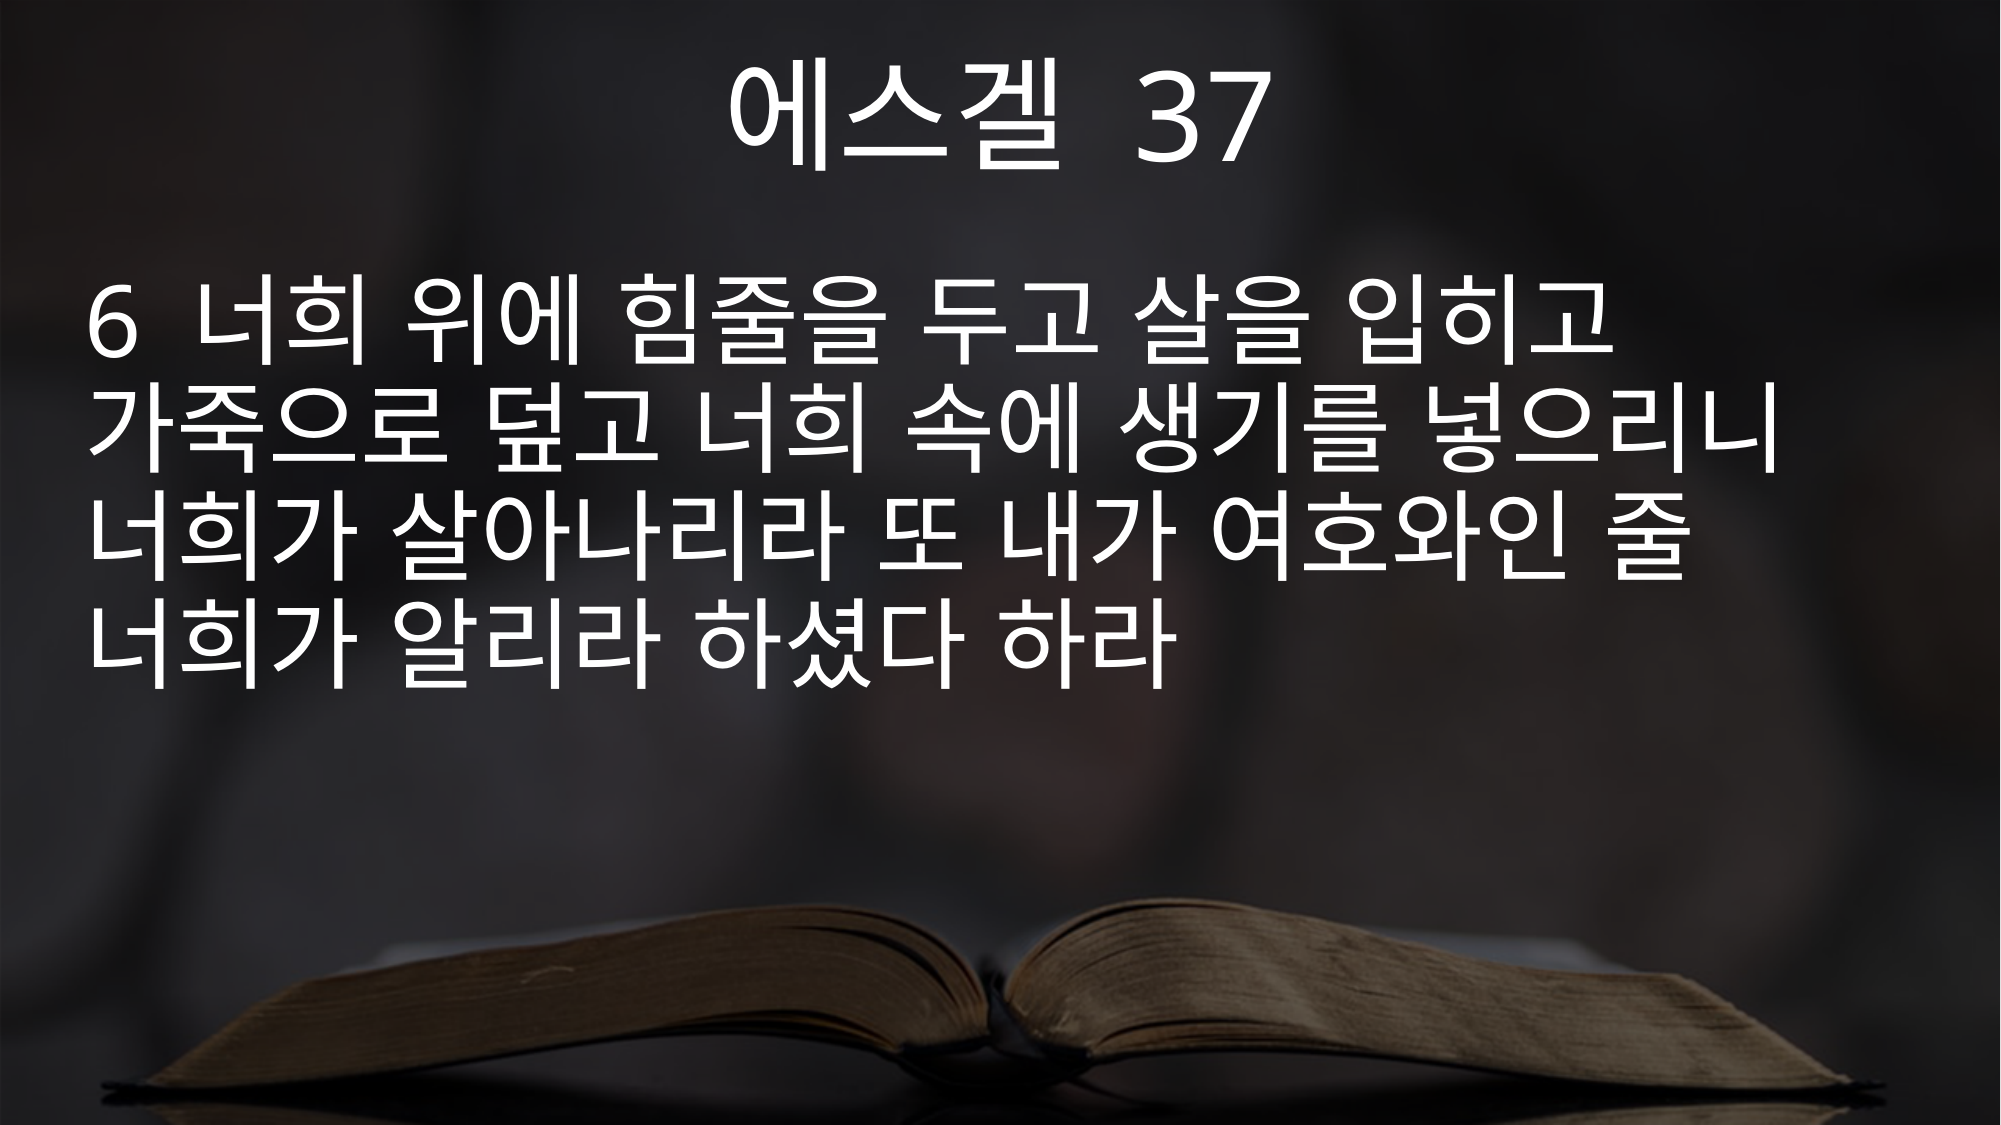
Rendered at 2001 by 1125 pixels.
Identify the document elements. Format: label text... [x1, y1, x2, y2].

list 6 너희 위에 힘줄을 두고 살을 입히고 가죽으로 덮고 너희 속에 생기를 넣으리니 너희가 살아나리라 또 내가 여호와인 줄 너희가 알리라 하셨다 하라 [69, 263, 1953, 423]
picture [0, 0, 2001, 1125]
footer 에스겔 37 [0, 32, 2000, 192]
